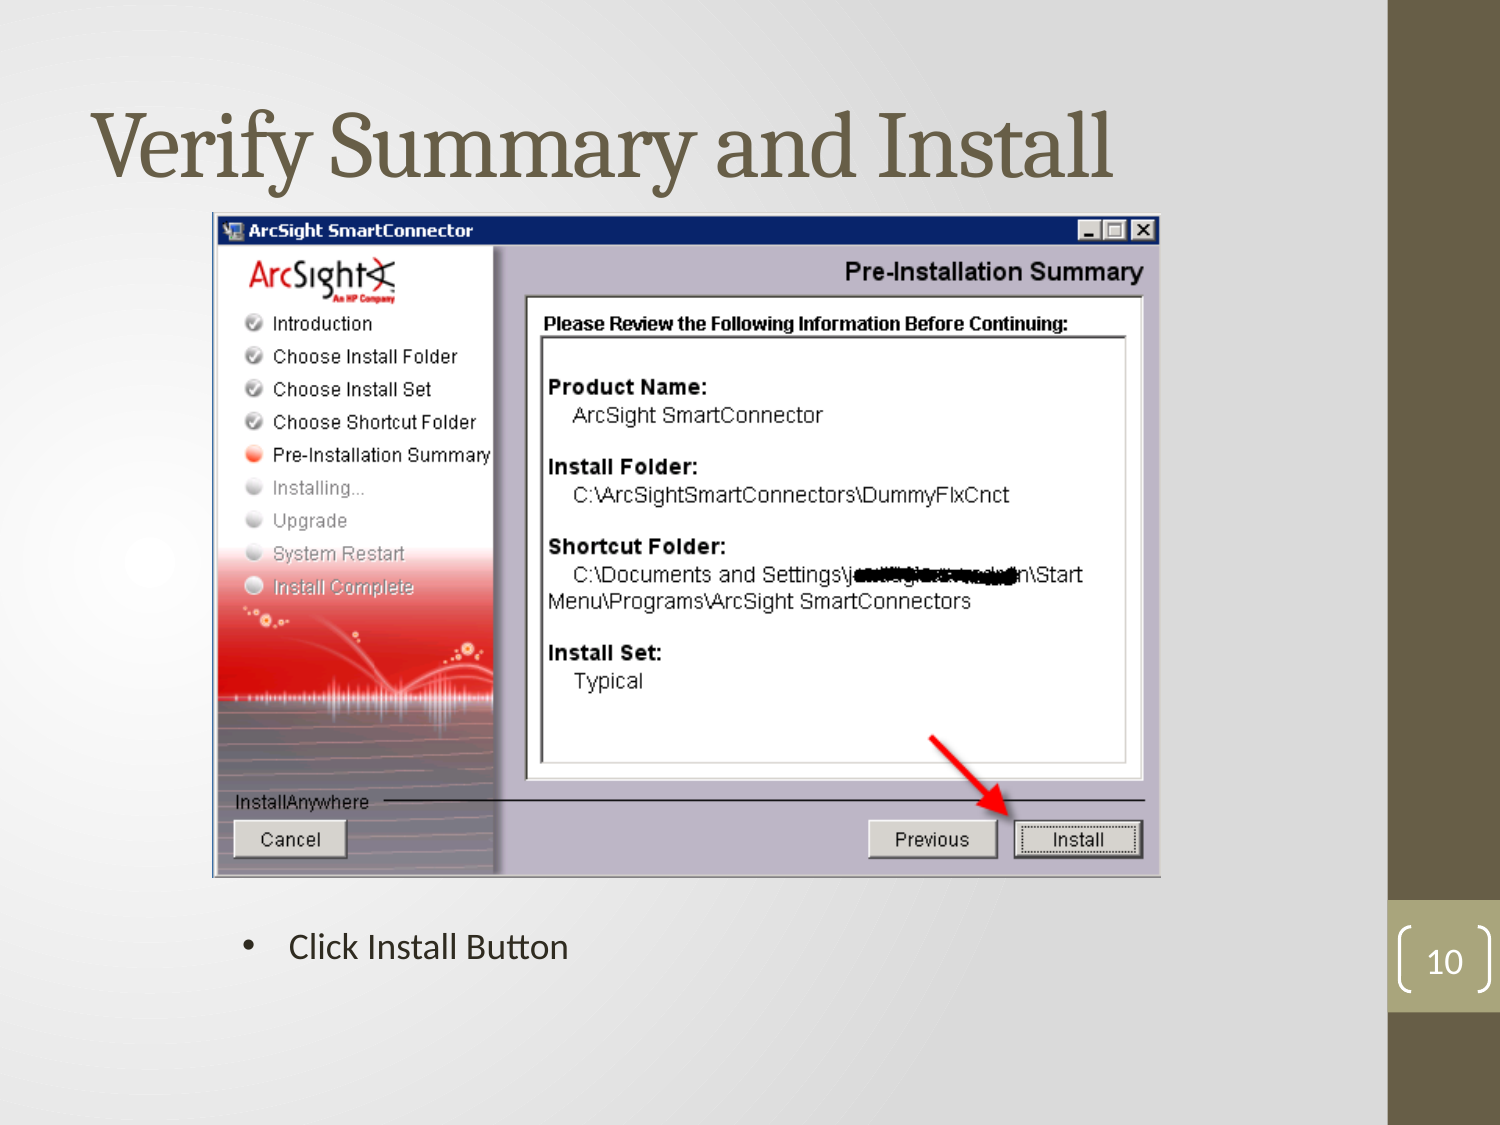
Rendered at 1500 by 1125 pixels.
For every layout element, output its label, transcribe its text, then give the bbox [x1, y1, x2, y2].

picture [211, 211, 1162, 879]
text_box Click Install Button [227, 914, 585, 975]
title Verify Summary and Install [75, 45, 1325, 233]
slide_number 10 [1397, 925, 1492, 994]
